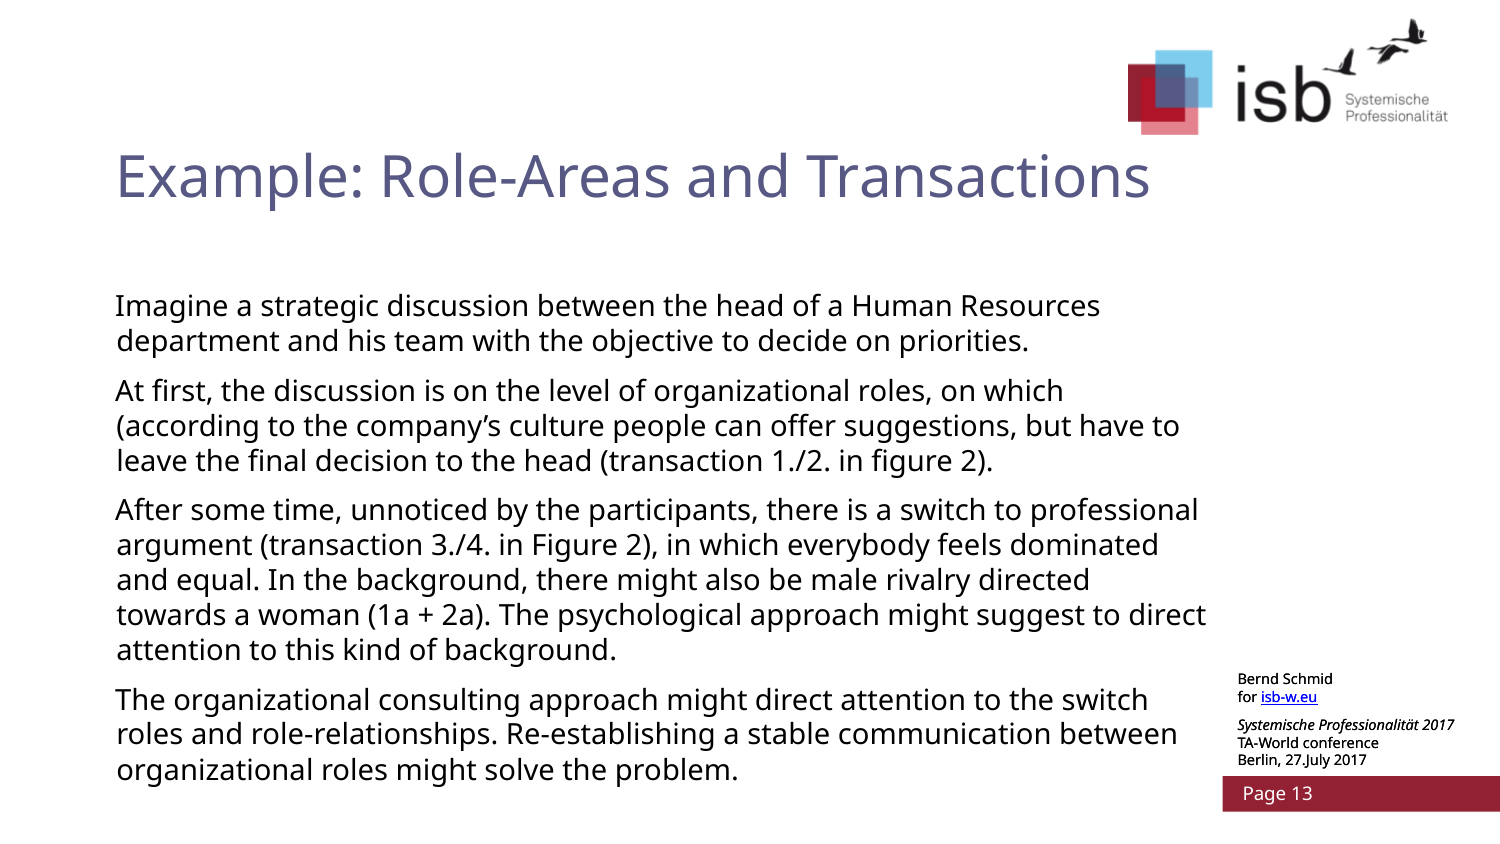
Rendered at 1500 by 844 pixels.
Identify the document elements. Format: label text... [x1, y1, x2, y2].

slide_number Page 13 [1222, 776, 1500, 812]
picture [1128, 14, 1461, 139]
text_box Bernd Schmid for isb-w.eu Systemische Professionalität 2017 TA-World conference Berlin, 27.July 2017 [1222, 543, 1500, 776]
list Imagine a strategic discussion between the head of a Human Resources department and his team with the objective to decide on priorities. At first, the discussion is on the level of organizational roles, on which (according to the company’s culture people can offer suggestions, but have to leave the final decision to the head (transaction 1./2. in figure 2). After some time, unnoticed by the participants, there is a switch to professional argument (transaction 3./4. in Figure 2), in which everybody feels dominated and equal. In the background, there might also be male rivalry directed towards a woman (1a + 2a). The psychological approach might suggest to direct attention to this kind of background. The organizational consulting approach might direct attention to the switch roles and role-relationships. Re-establishing a stable communication between organizational roles might solve the problem. [100, 280, 1223, 812]
title Example: Role-Areas and Transactions [100, 67, 1317, 281]
